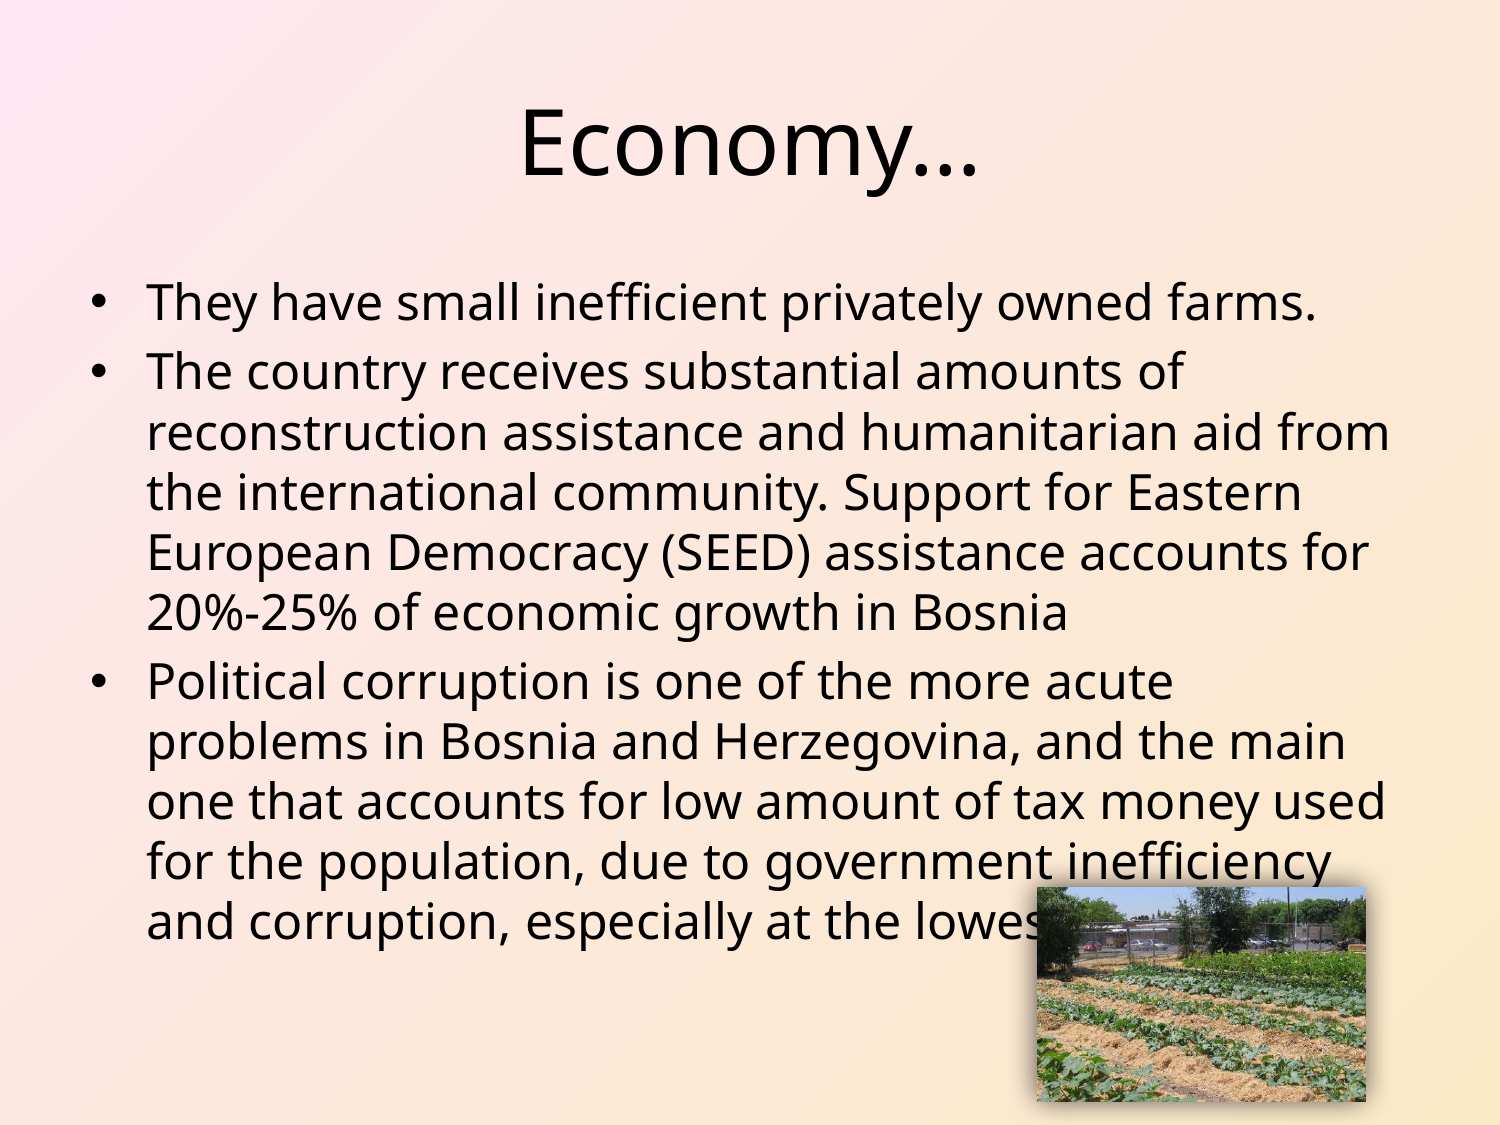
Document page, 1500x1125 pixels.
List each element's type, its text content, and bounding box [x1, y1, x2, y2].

picture [1037, 887, 1366, 1102]
title Economy… [75, 45, 1425, 233]
list They have small inefficient privately owned farms. The country receives substantial amounts of reconstruction assistance and humanitarian aid from the international community. Support for Eastern European Democracy (SEED) assistance accounts for 20%-25% of economic growth in Bosnia Political corruption is one of the more acute problems in Bosnia and Herzegovina, and the main one that accounts for low amount of tax money used for the population, due to government inefficiency and corruption, especially at the lowest levels. [75, 262, 1425, 1005]
